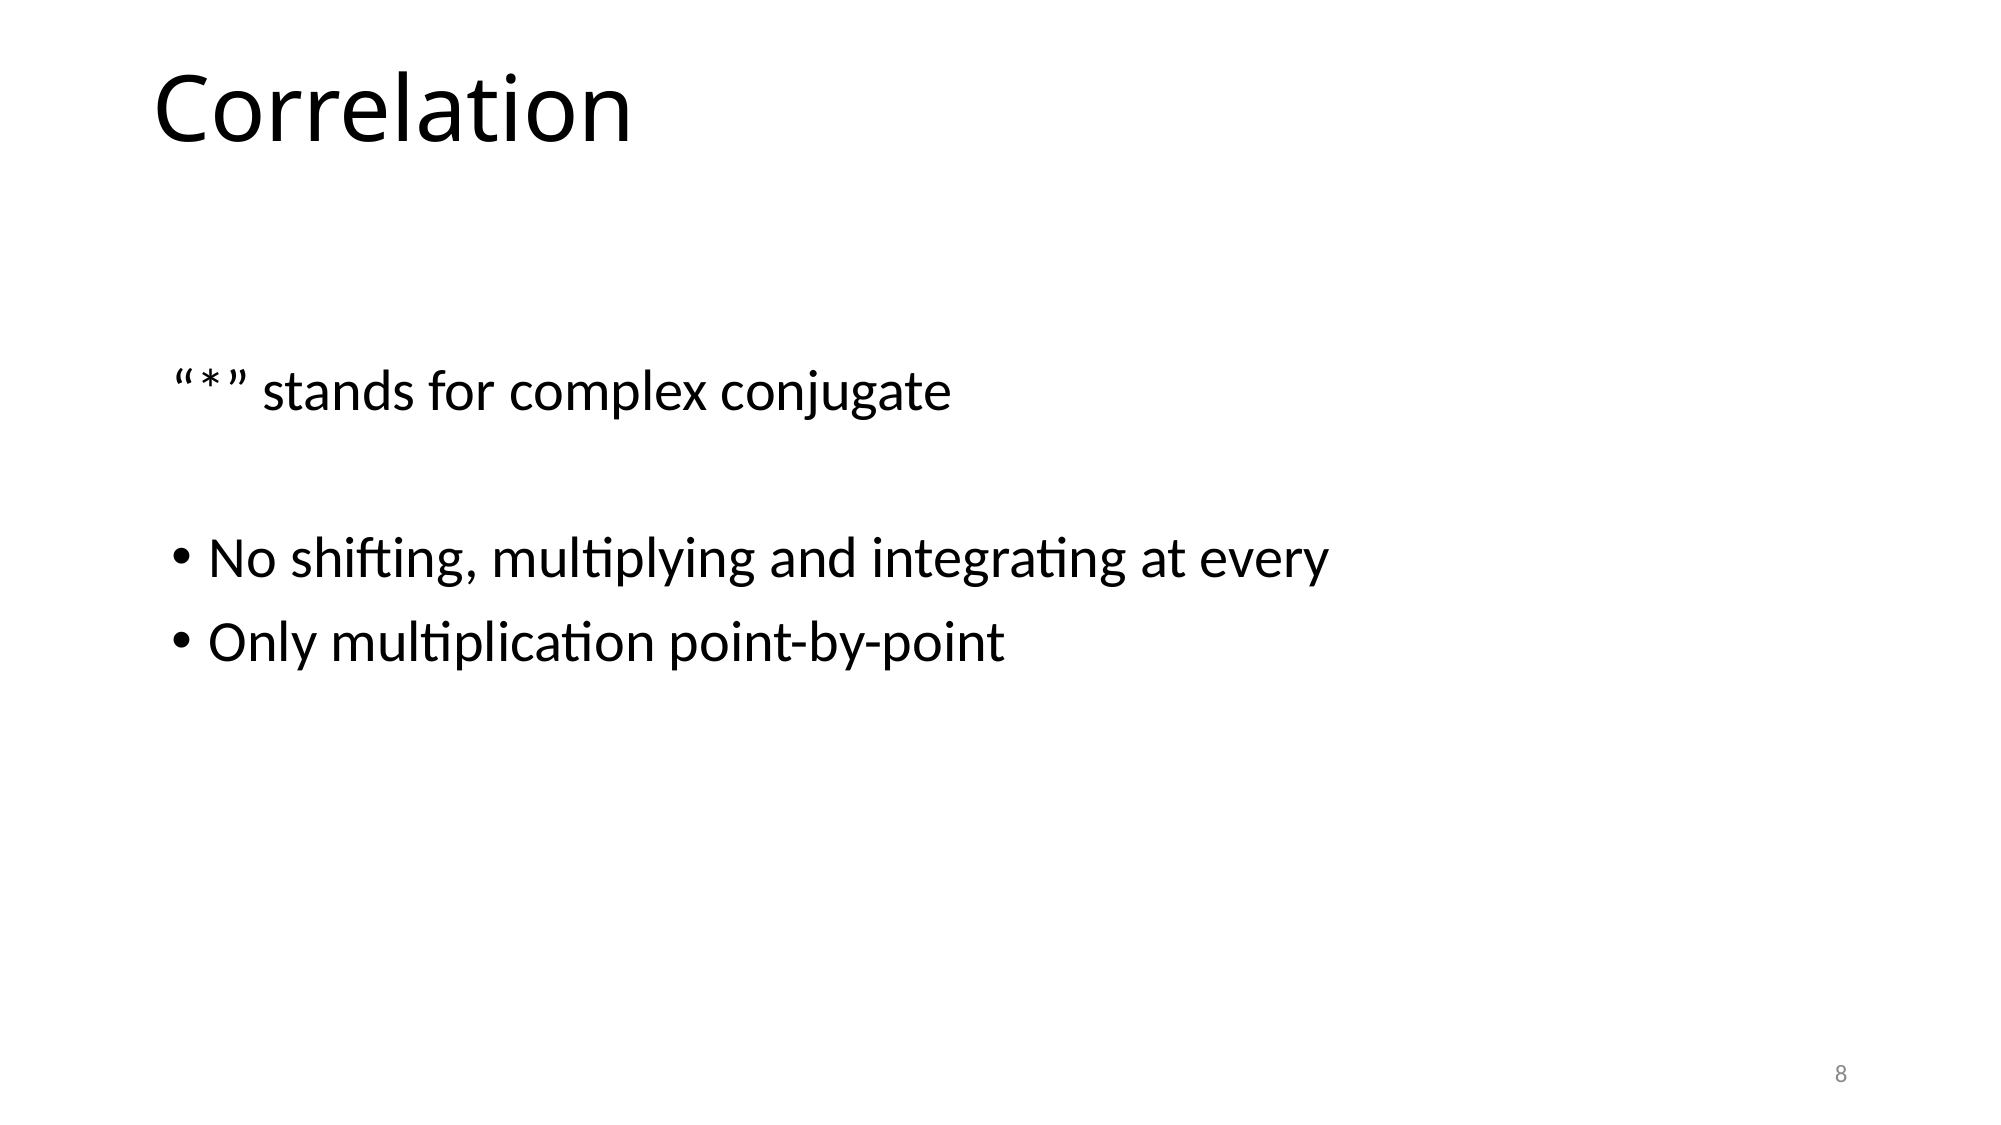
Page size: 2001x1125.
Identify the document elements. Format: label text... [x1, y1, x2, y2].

slide_number 8 [1412, 1042, 1863, 1103]
title Correlation [137, 36, 1863, 188]
